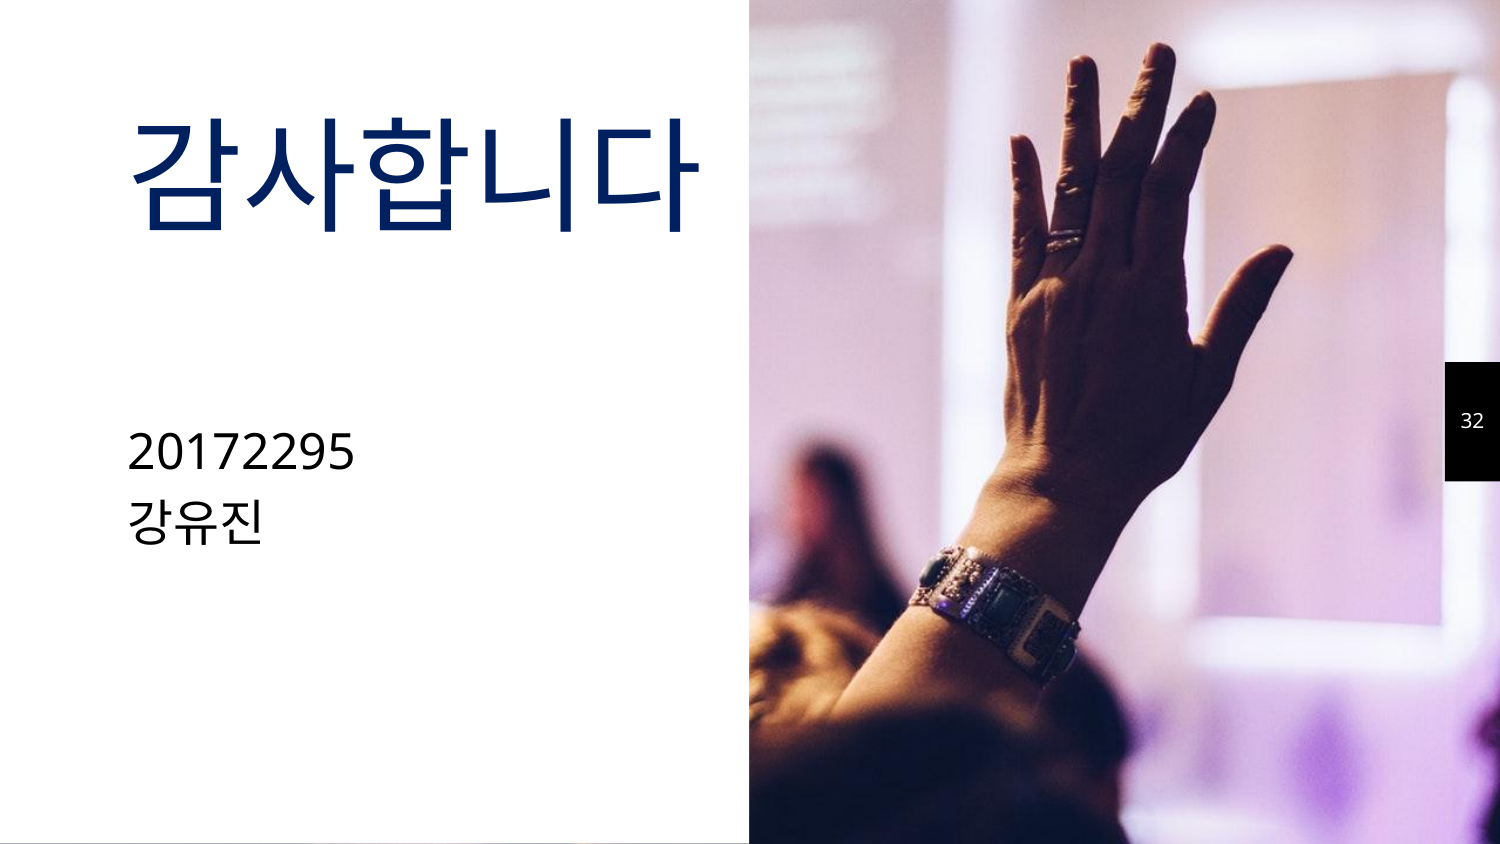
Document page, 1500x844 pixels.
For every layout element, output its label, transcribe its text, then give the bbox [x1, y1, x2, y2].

picture [750, 0, 1500, 844]
slide_number 32 [1444, 362, 1500, 482]
title 감사합니다 [112, 72, 911, 263]
list 20172295 강유진 [112, 404, 911, 809]
